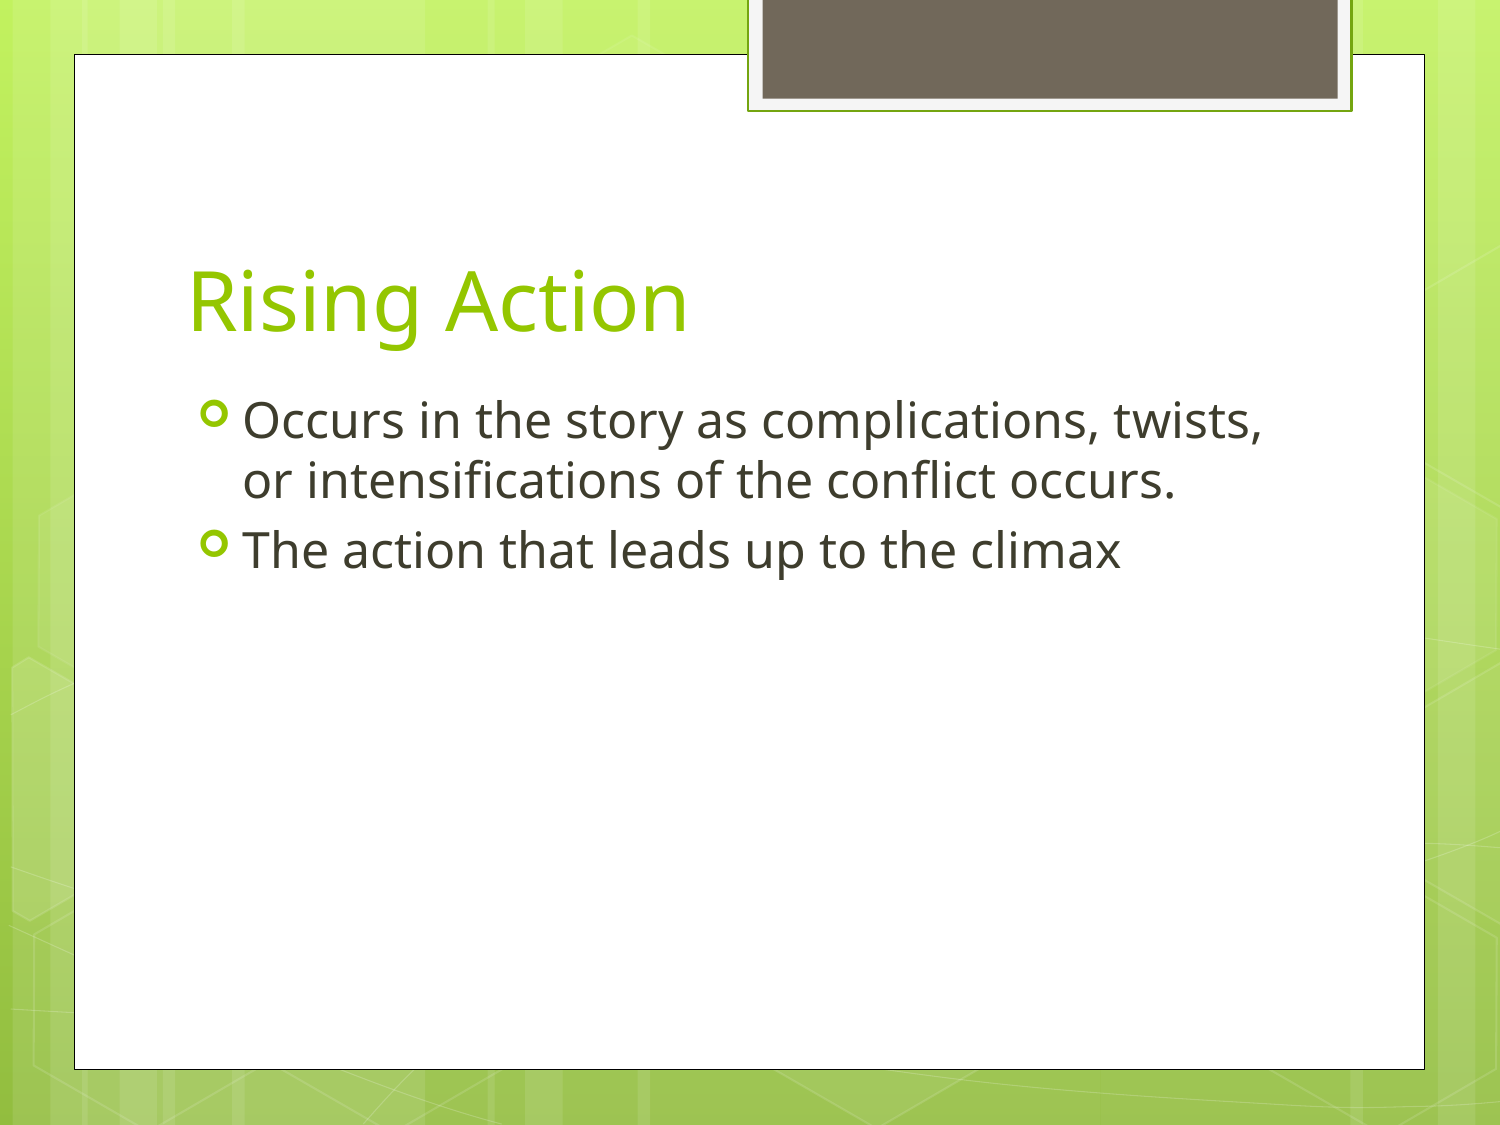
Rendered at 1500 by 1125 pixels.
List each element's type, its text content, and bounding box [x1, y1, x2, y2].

list Occurs in the story as complications, twists, or intensifications of the conflict occurs. The action that leads up to the climax [171, 381, 1283, 957]
title Rising Action [171, 168, 1324, 357]
